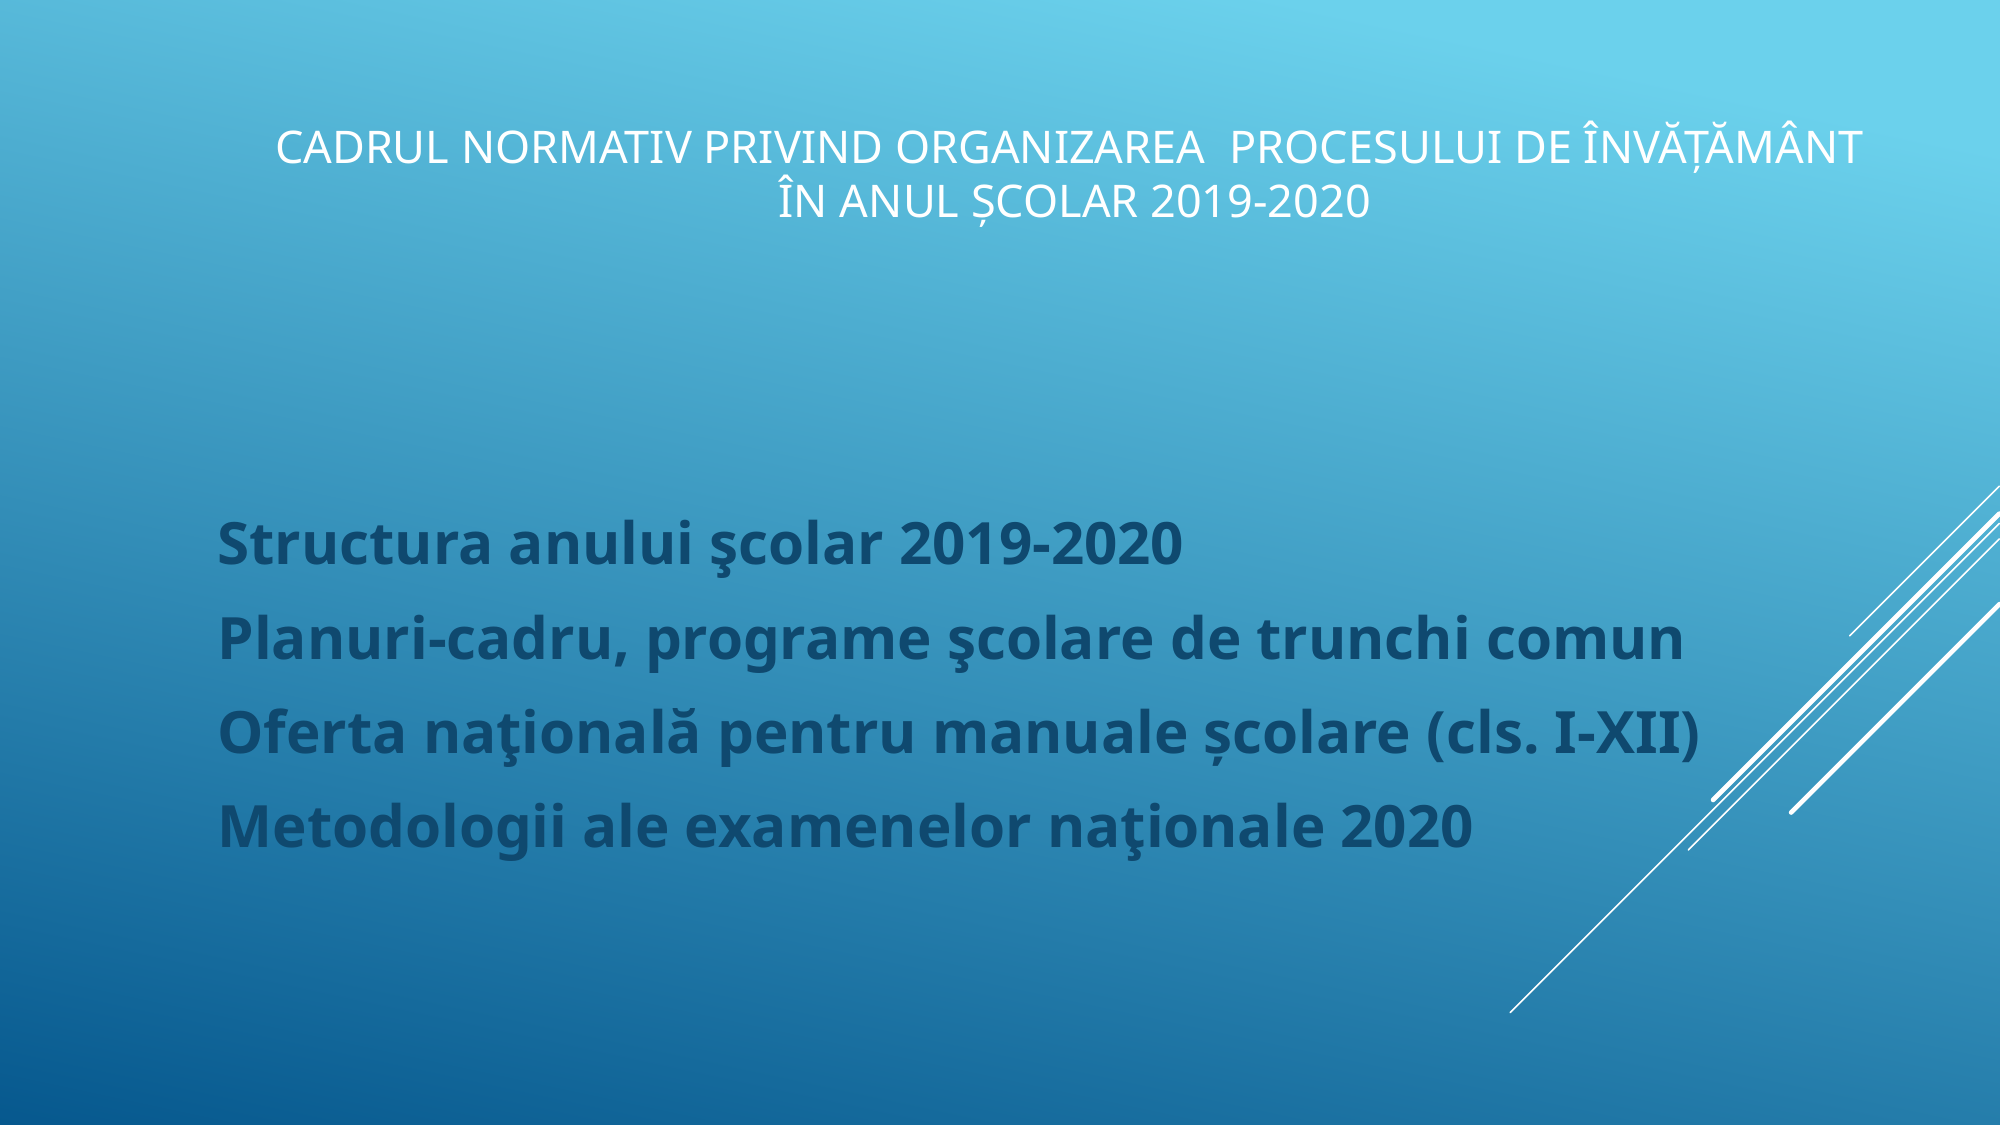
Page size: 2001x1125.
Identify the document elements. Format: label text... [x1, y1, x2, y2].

title CADRUL NORMATIV PRIVIND ORGANIZAREA PROCESULUI DE ÎNVĂȚĂMÂNT ÎN ANUL ȘCOLAR 2019-2020 [251, 102, 1888, 350]
list Structura anului şcolar 2019-2020 Planuri-cadru, programe şcolare de trunchi comun Oferta naţională pentru manuale școlare (cls. I-XII) Metodologii ale examenelor naţionale 2020 [202, 371, 1734, 992]
